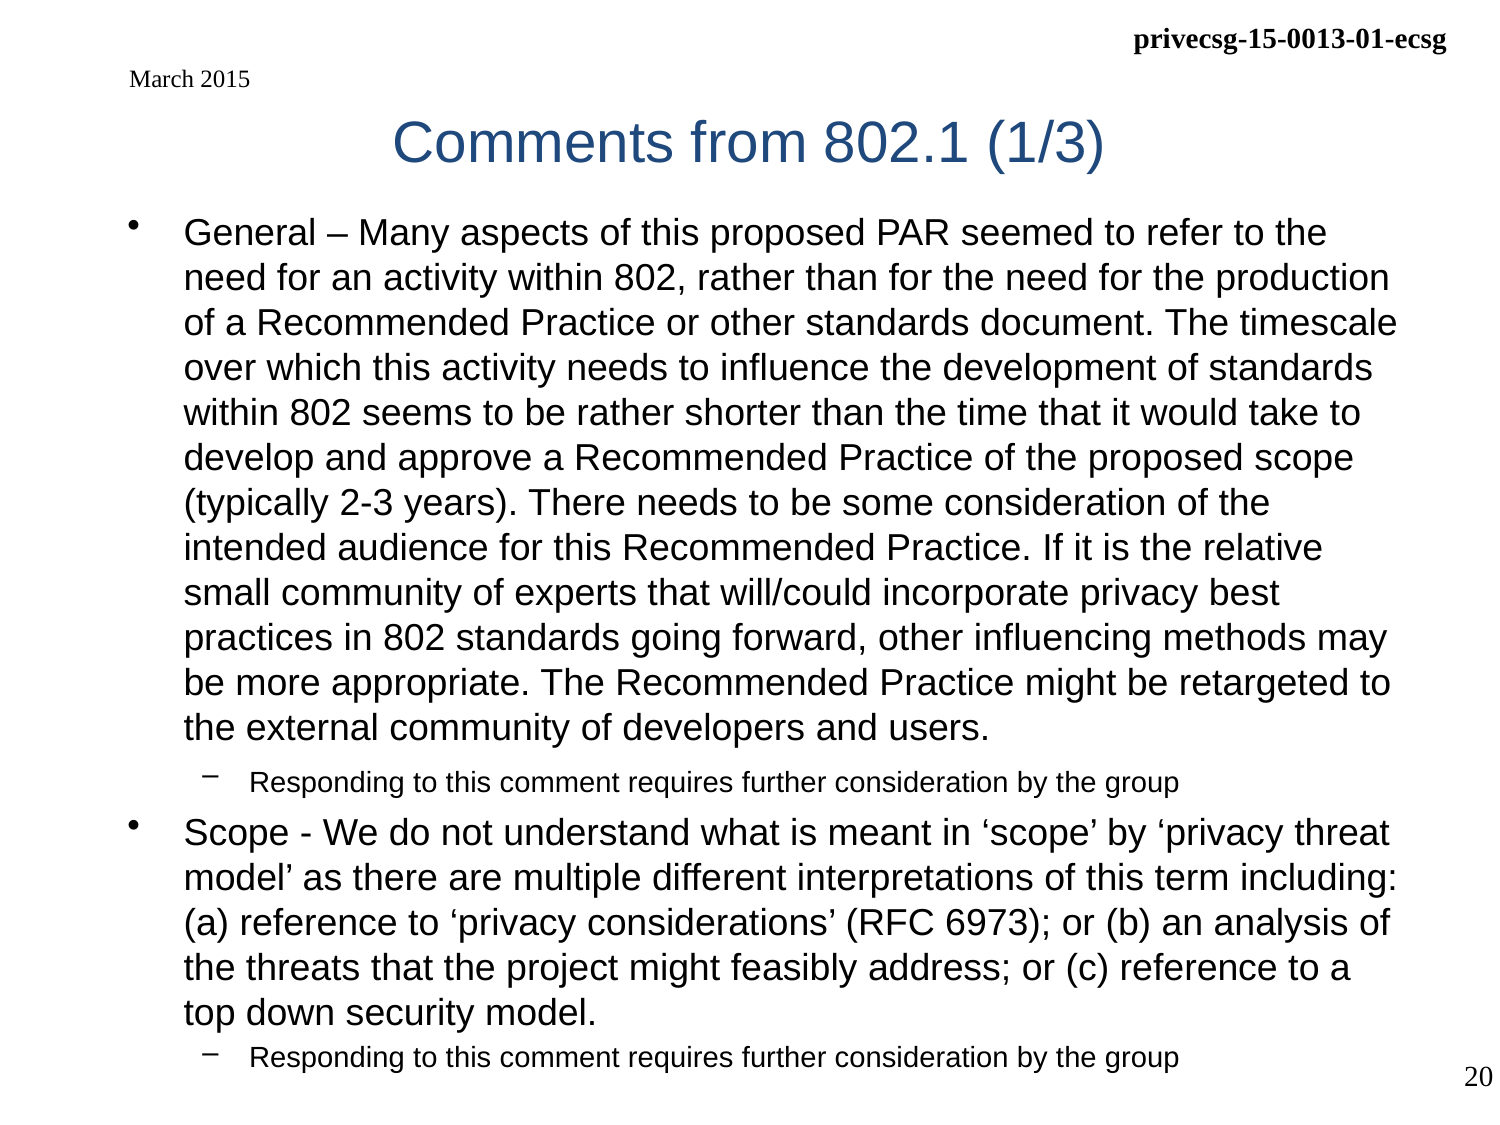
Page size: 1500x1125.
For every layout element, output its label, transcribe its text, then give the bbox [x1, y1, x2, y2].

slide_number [114, 54, 422, 100]
list General – Many aspects of this proposed PAR seemed to refer to the need for an activity within 802, rather than for the need for the production of a Recommended Practice or other standards document. The timescale over which this activity needs to influence the development of standards within 802 seems to be rather shorter than the time that it would take to develop and approve a Recommended Practice of the proposed scope (typically 2-3 years). There needs to be some consideration of the intended audience for this Recommended Practice. If it is the relative small community of experts that will/could incorporate privacy best practices in 802 standards going forward, other influencing methods may be more appropriate. The Recommended Practice might be retargeted to the external community of developers and users. Responding to this comment requires further consideration by the group Scope - We do not understand what is meant in ‘scope’ by ‘privacy threat model’ as there are multiple different interpretations of this term including: (a) reference to ‘privacy considerations’ (RFC 6973); or (b) an analysis of the threats that the project might feasibly address; or (c) reference to a top down security model. Responding to this comment requires further consideration by the group [112, 200, 1424, 1004]
title Comments from 802.1 (1/3) [75, 45, 1425, 233]
